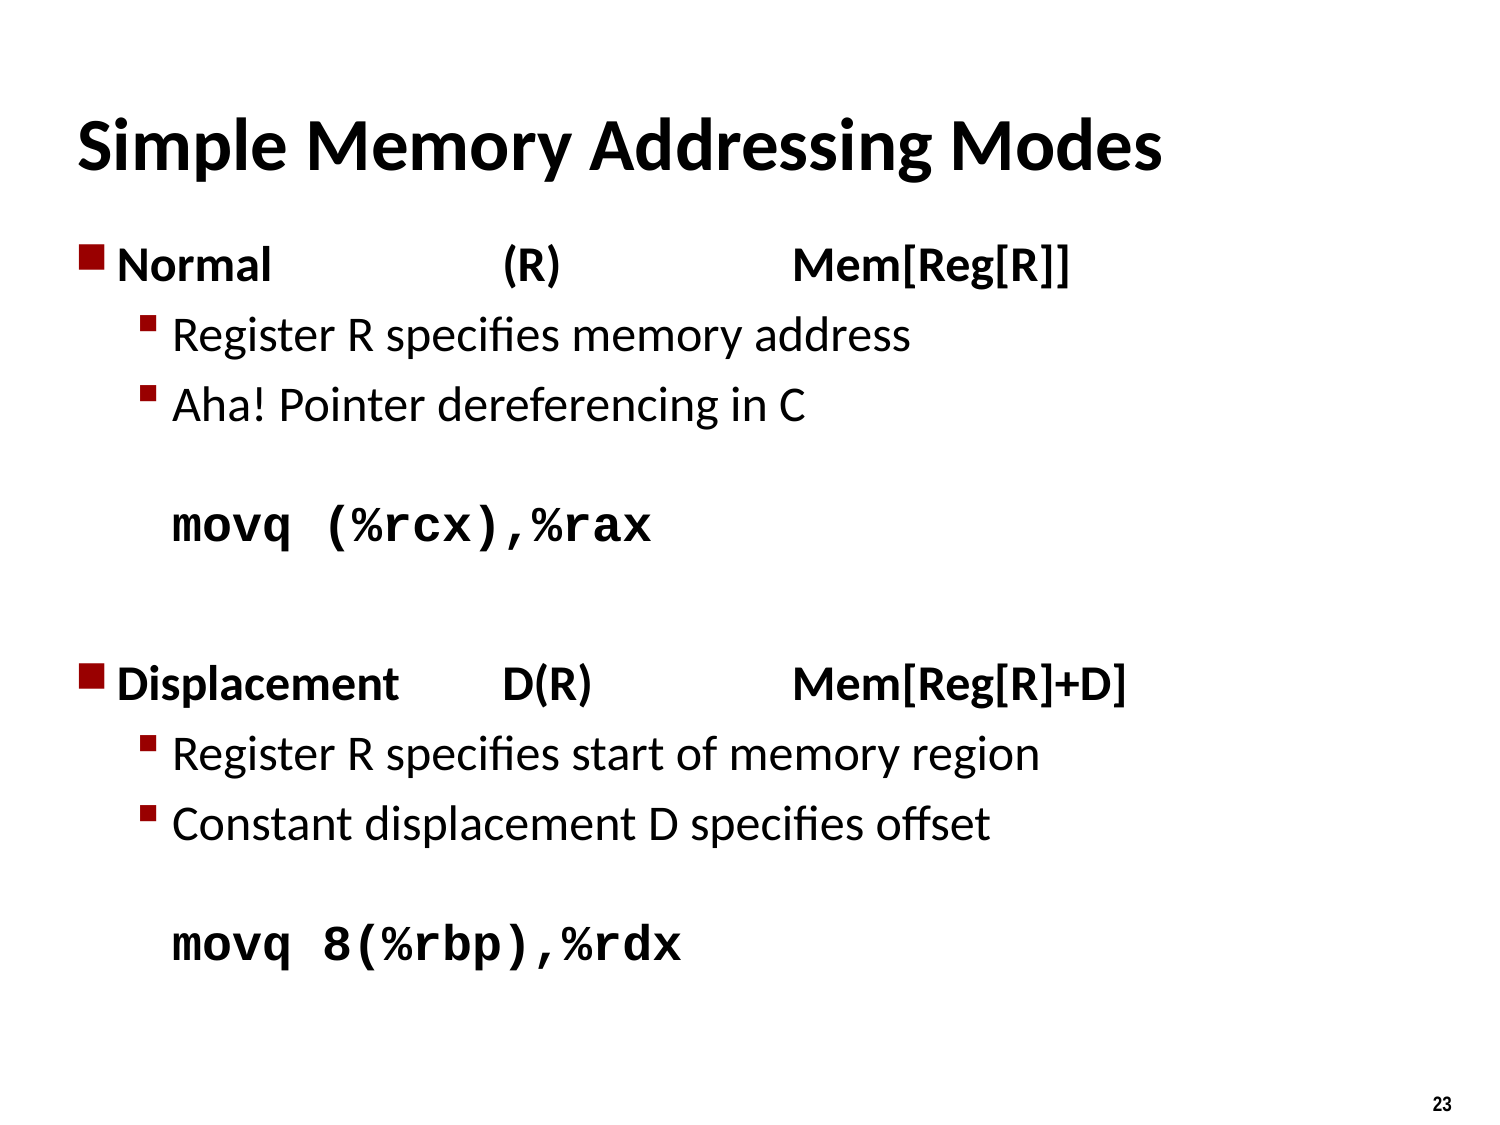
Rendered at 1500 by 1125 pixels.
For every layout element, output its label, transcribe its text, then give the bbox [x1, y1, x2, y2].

title Simple Memory Addressing Modes [62, 93, 1217, 188]
list Normal (R) Mem[Reg[R]] Register R specifies memory address Aha! Pointer dereferencing in C movq (%rcx),%rax Displacement D(R) Mem[Reg[R]+D] Register R specifies start of memory region Constant displacement D specifies offset movq 8(%rbp),%rdx [64, 223, 1361, 1040]
